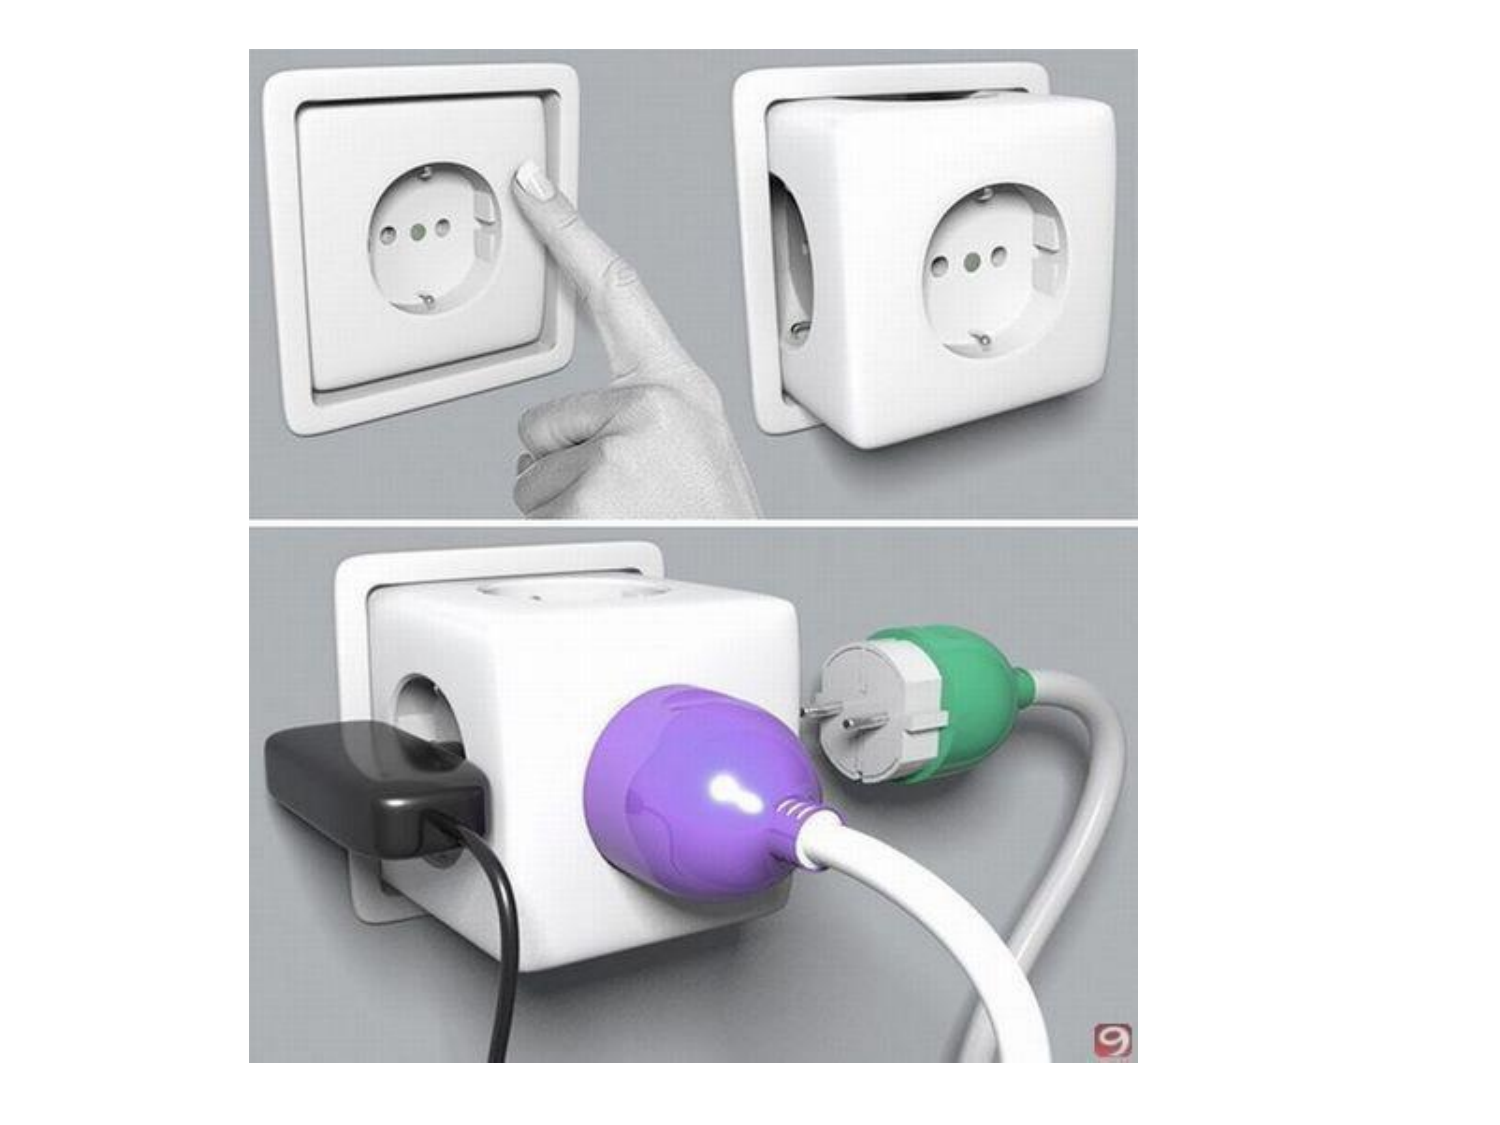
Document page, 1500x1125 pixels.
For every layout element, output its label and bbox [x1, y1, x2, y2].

picture [249, 49, 1138, 1063]
